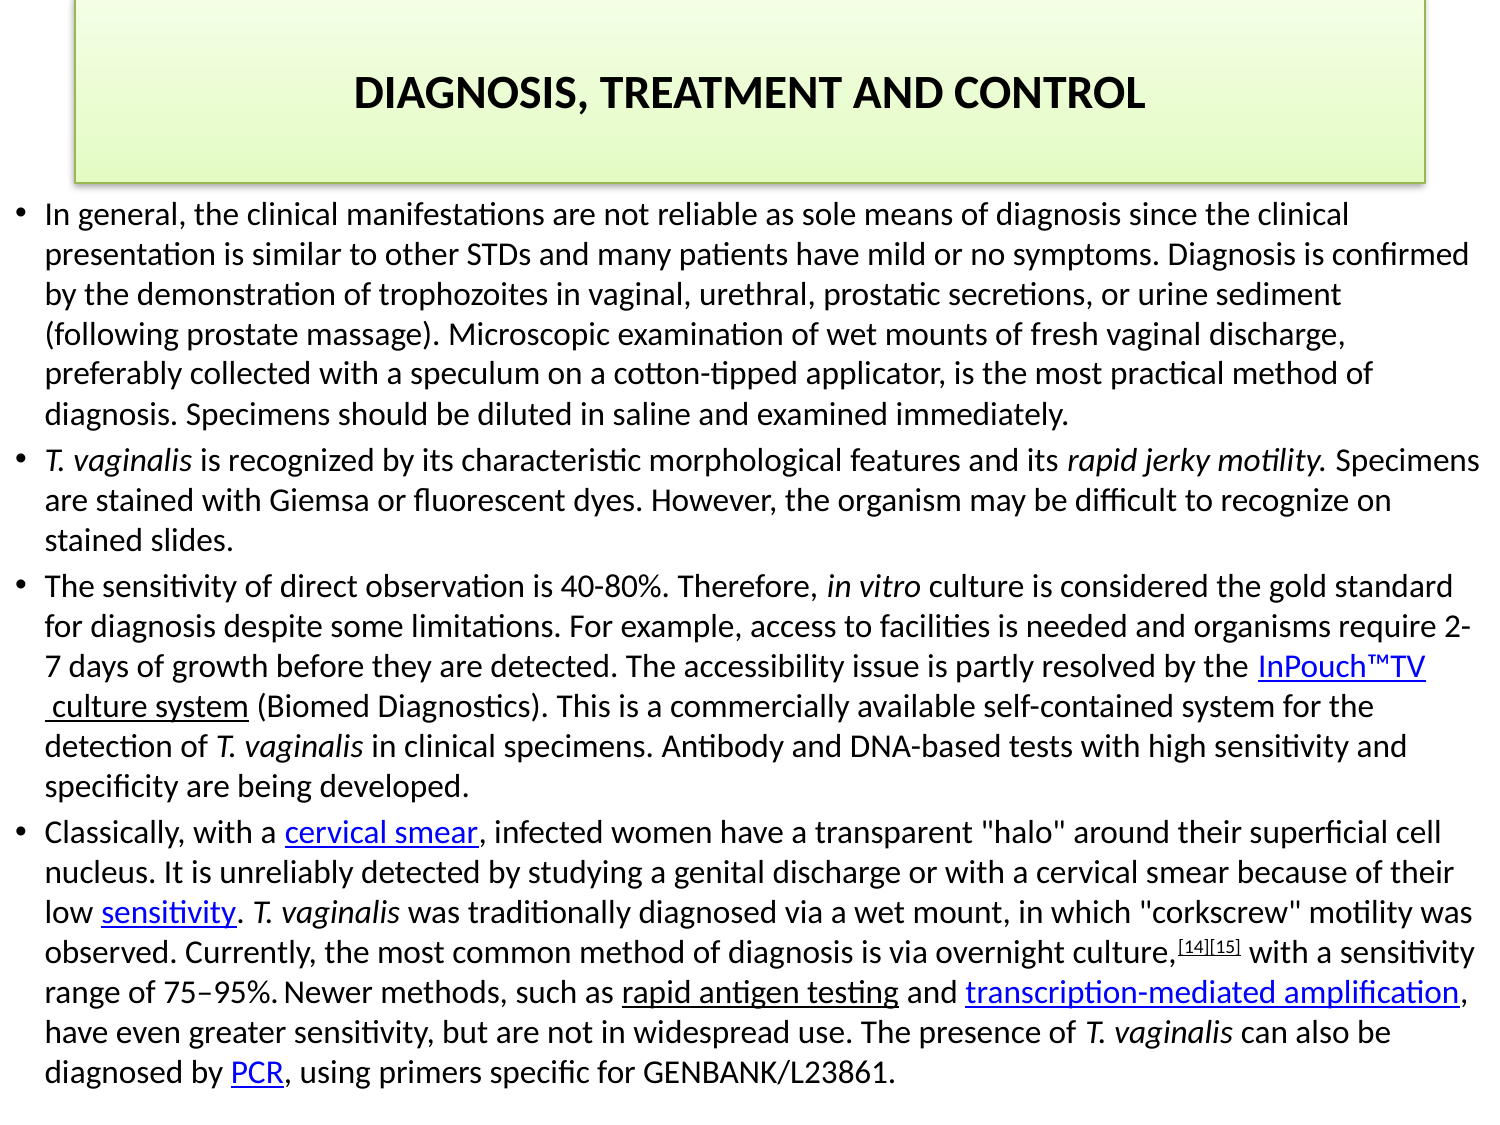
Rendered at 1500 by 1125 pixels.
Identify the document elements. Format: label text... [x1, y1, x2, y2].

list In general, the clinical manifestations are not reliable as sole means of diagnosis since the clinical presentation is similar to other STDs and many patients have mild or no symptoms. Diagnosis is confirmed by the demonstration of trophozoites in vaginal, urethral, prostatic secretions, or urine sediment (following prostate massage). Microscopic examination of wet mounts of fresh vaginal discharge, preferably collected with a speculum on a cotton-tipped applicator, is the most practical method of diagnosis. Specimens should be diluted in saline and examined immediately. T. vaginalis is recognized by its characteristic morphological features and its rapid jerky motility. Specimens are stained with Giemsa or fluorescent dyes. However, the organism may be difficult to recognize on stained slides. The sensitivity of direct observation is 40-80%. Therefore, in vitro culture is considered the gold standard for diagnosis despite some limitations. For example, access to facilities is needed and organisms require 2-7 days of growth before they are detected. The accessibility issue is partly resolved by the InPouch™TV culture system (Biomed Diagnostics). This is a commercially available self-contained system for the detection of T. vaginalis in clinical specimens. Antibody and DNA-based tests with high sensitivity and specificity are being developed. Classically, with a cervical smear, infected women have a transparent "halo" around their superficial cell nucleus. It is unreliably detected by studying a genital discharge or with a cervical smear because of their low sensitivity. T. vaginalis was traditionally diagnosed via a wet mount, in which "corkscrew" motility was observed. Currently, the most common method of diagnosis is via overnight culture,[14][15] with a sensitivity range of 75–95%. Newer methods, such as rapid antigen testing and transcription-mediated amplification, have even greater sensitivity, but are not in widespread use. The presence of T. vaginalis can also be diagnosed by PCR, using primers specific for GENBANK/L23861. [0, 184, 1500, 1125]
title DIAGNOSIS, TREATMENT AND CONTROL [74, 0, 1426, 184]
